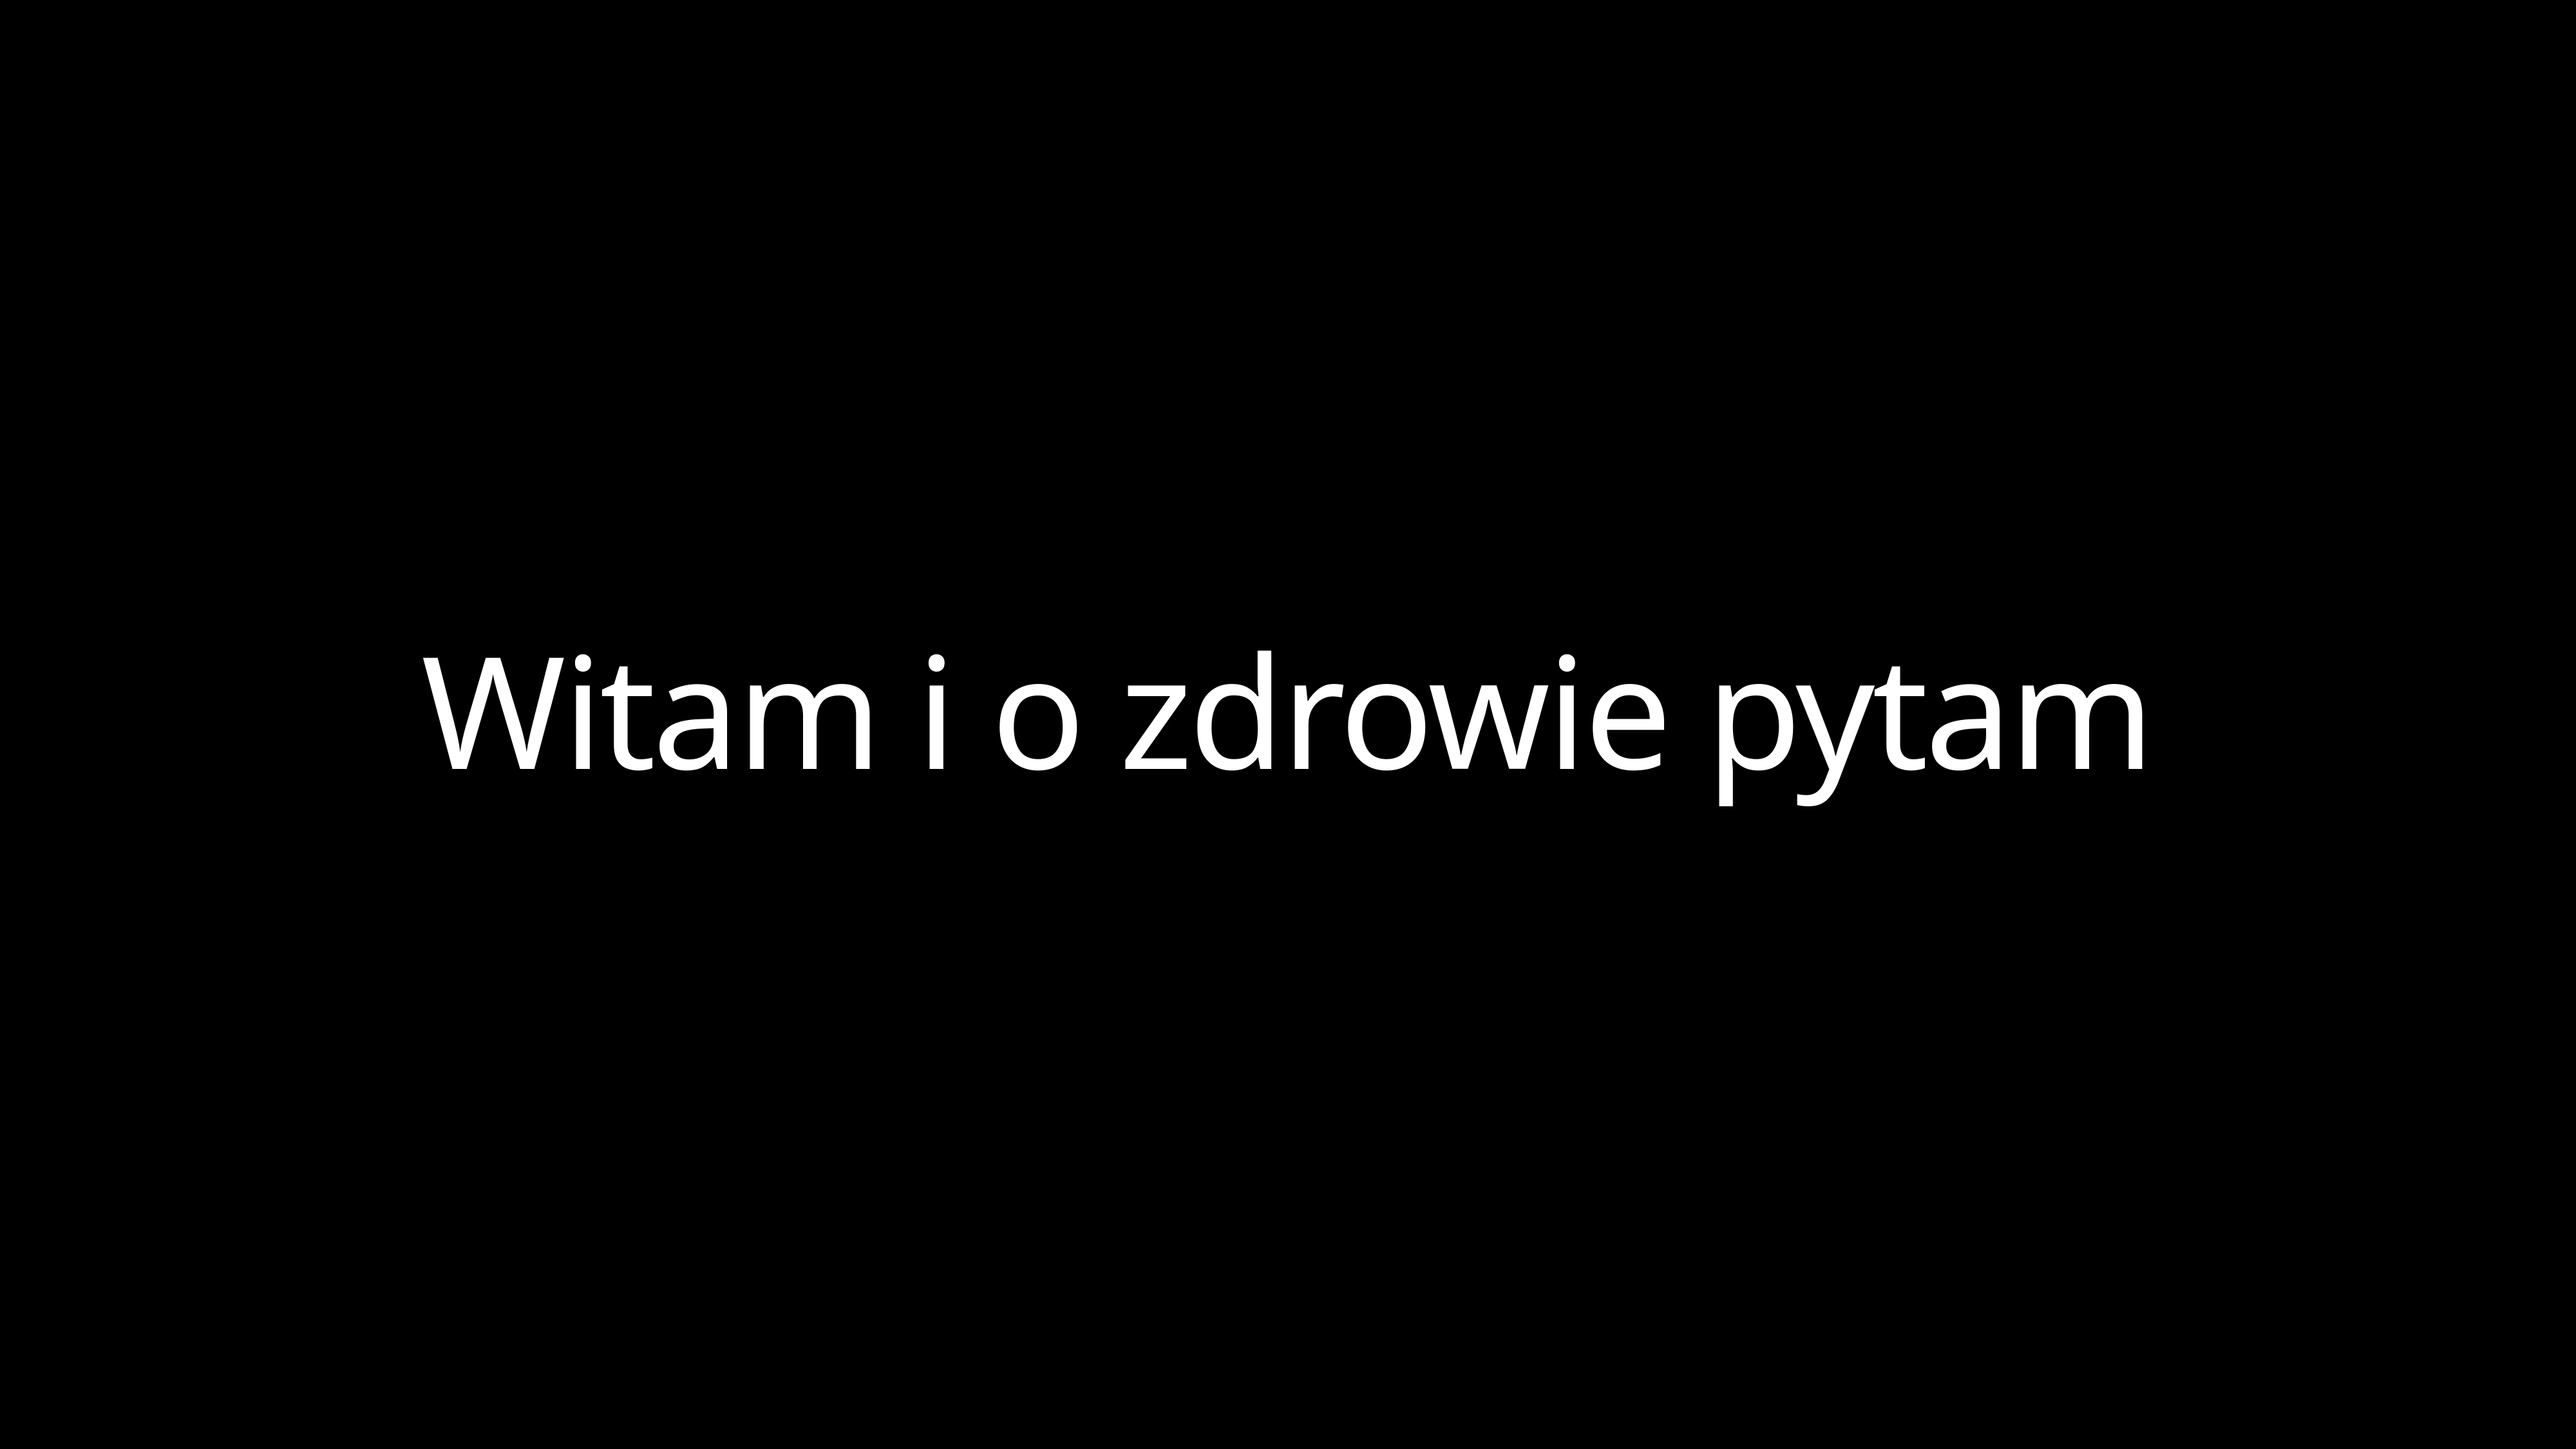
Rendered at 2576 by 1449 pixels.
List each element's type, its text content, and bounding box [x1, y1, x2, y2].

list Witam i o zdrowie pytam [127, 519, 2449, 930]
